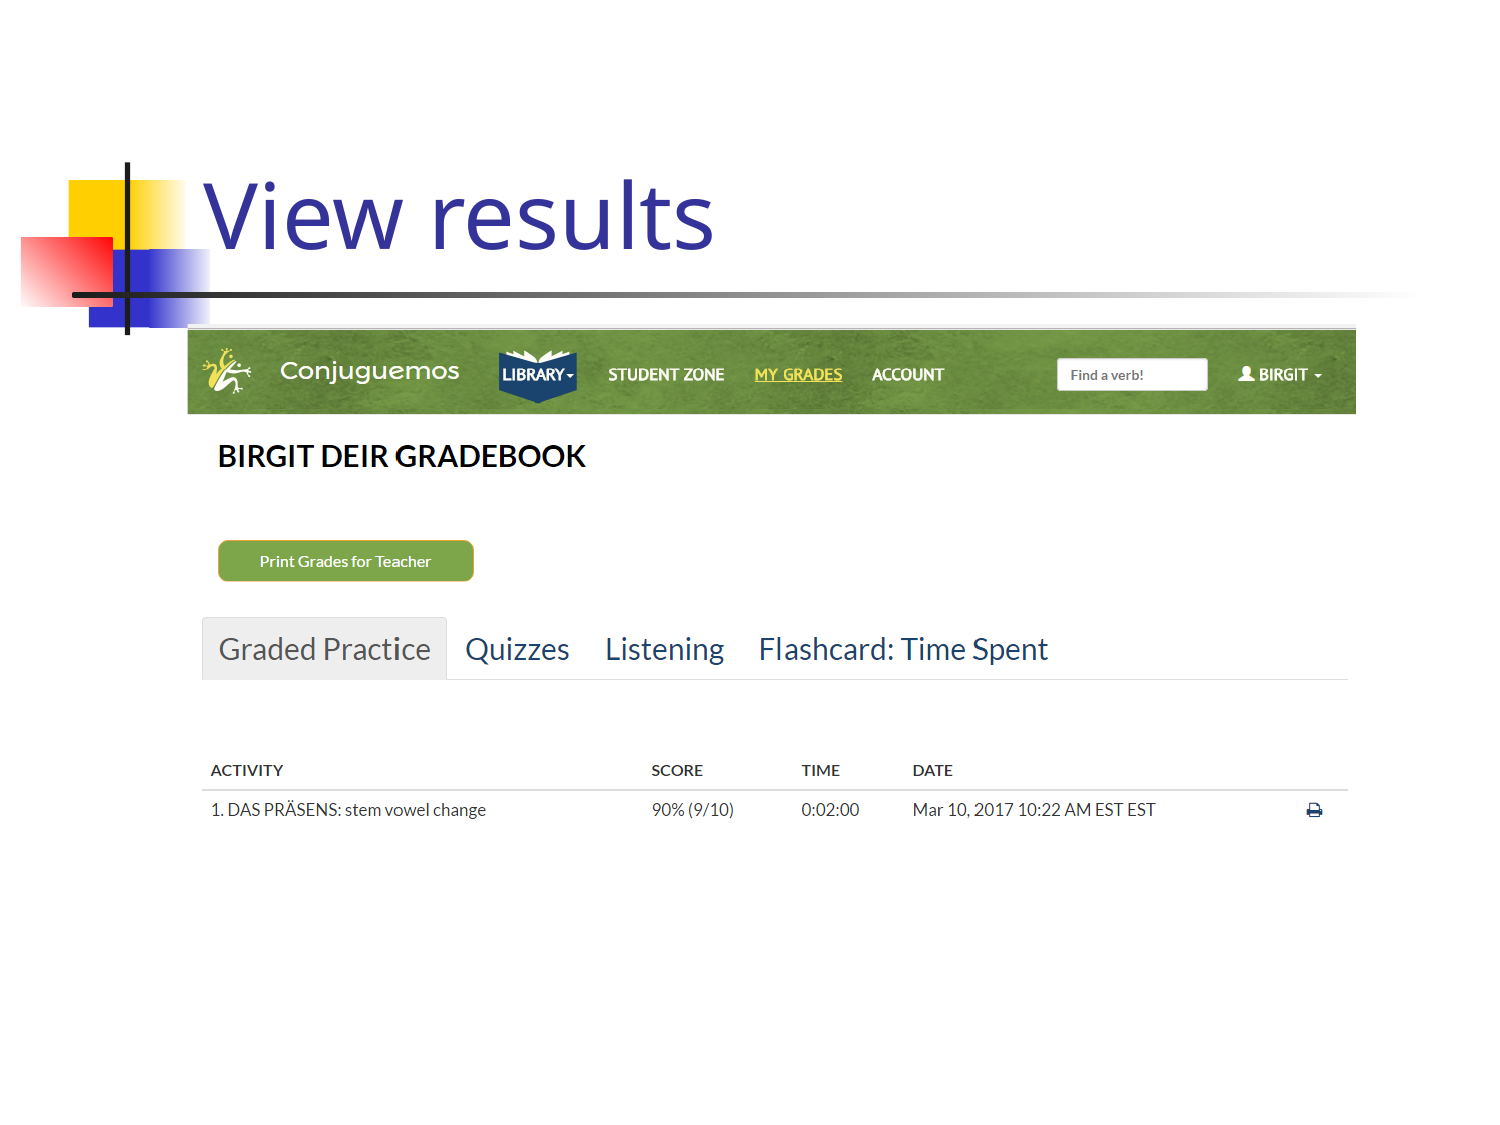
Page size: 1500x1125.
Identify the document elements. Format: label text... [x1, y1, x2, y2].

title View results [188, 34, 1468, 276]
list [187, 324, 1357, 851]
